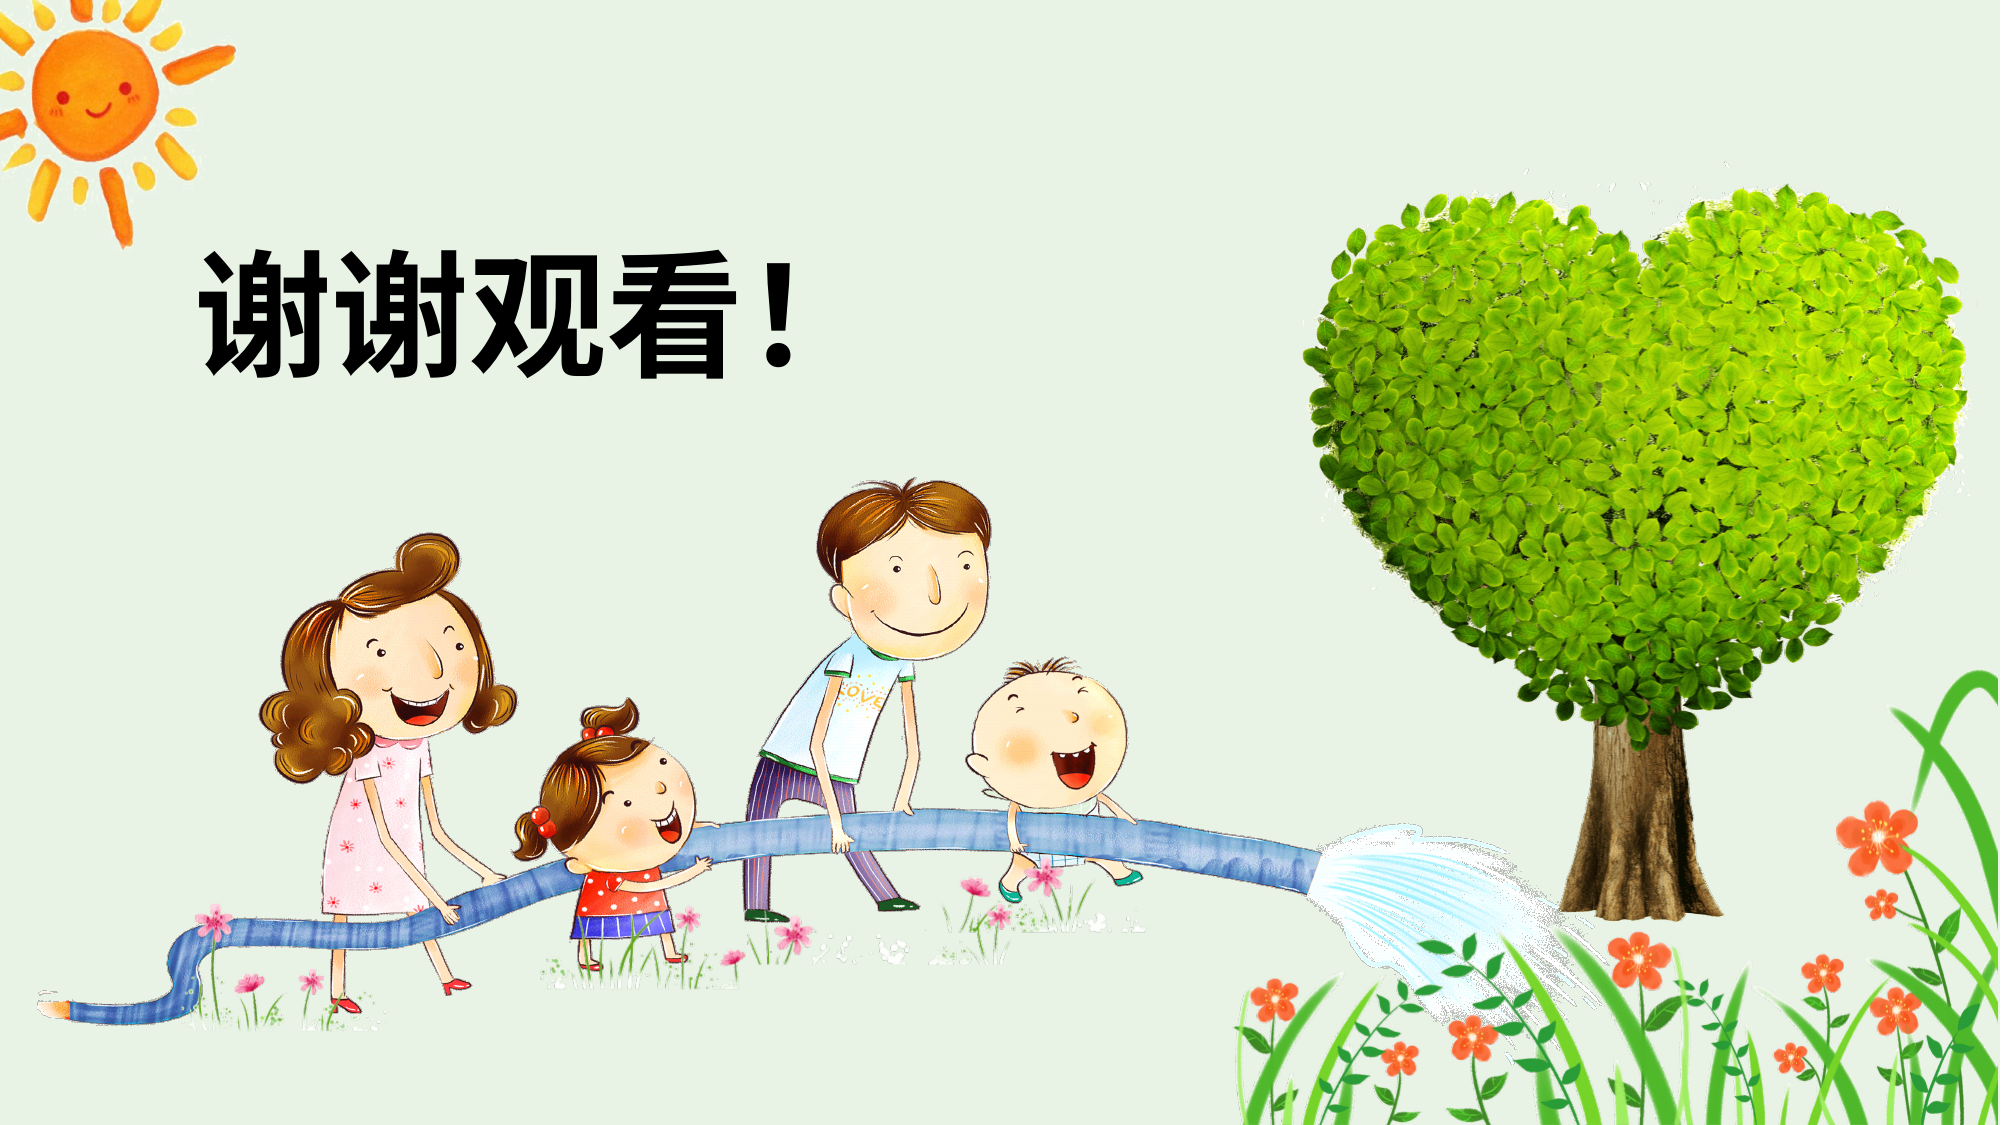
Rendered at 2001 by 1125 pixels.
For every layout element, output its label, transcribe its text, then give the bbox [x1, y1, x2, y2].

picture [0, 90, 2000, 1125]
text_box 谢谢观看！ [179, 222, 897, 386]
picture [0, 0, 305, 383]
